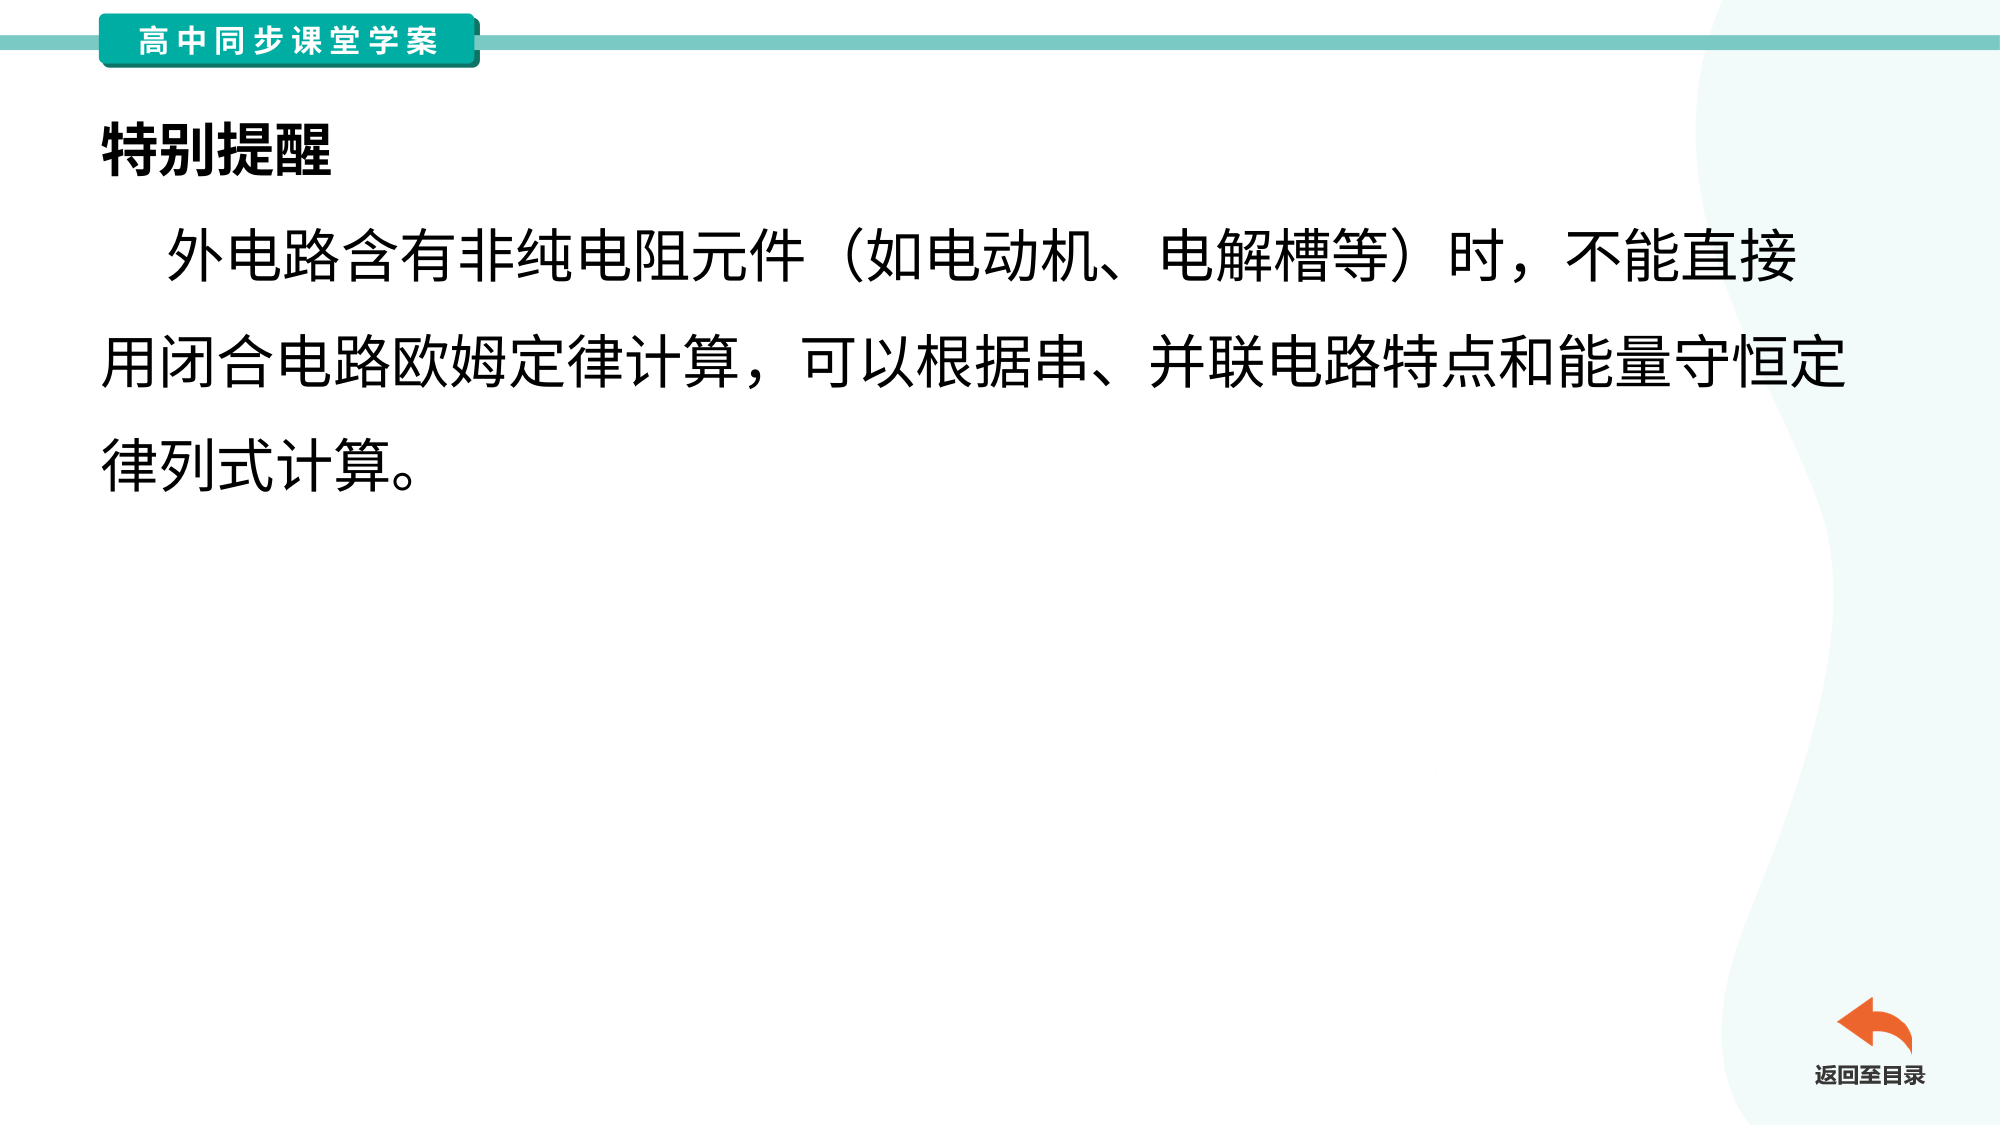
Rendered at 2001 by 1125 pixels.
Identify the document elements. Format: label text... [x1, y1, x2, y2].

picture [0, 0, 2000, 1125]
text_box 特别提醒 外电路含有非纯电阻元件（如电动机、电解槽等）时，不能直接 用闭合电路欧姆定律计算，可以根据串、并联电路特点和能量守恒定 律列式计算。 [100, 76, 1899, 489]
